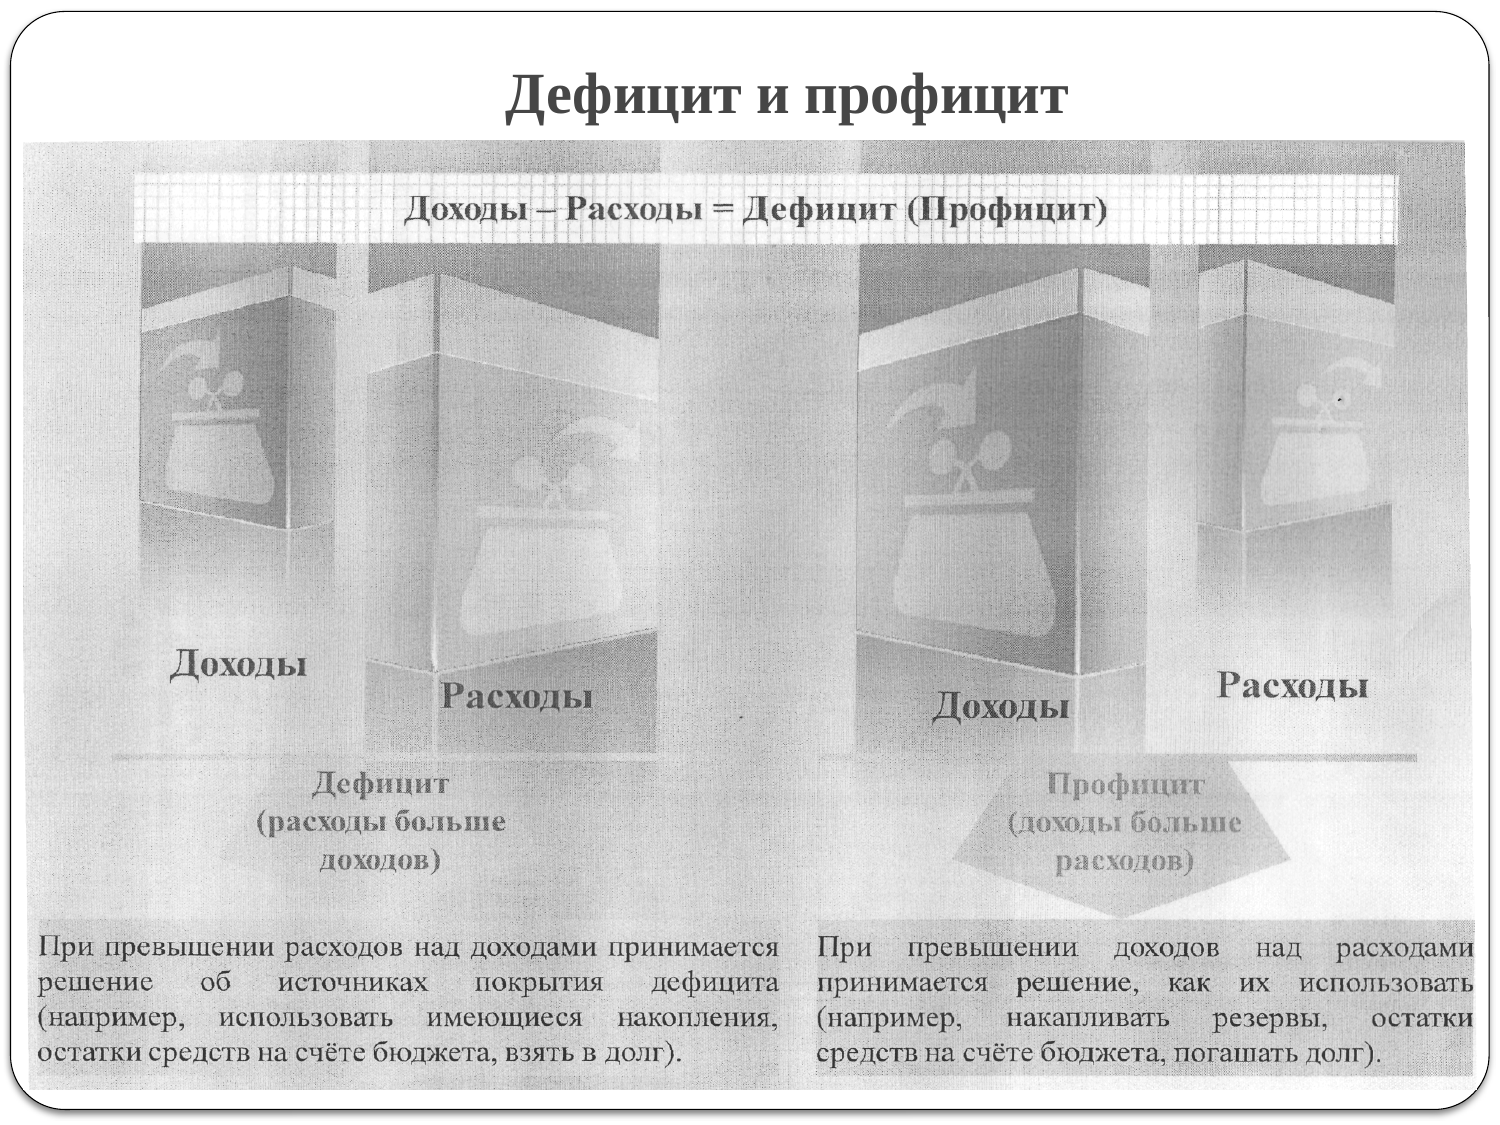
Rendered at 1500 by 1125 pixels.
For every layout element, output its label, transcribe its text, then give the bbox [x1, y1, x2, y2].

picture [23, 140, 1477, 1091]
title Дефицит и профицит [150, 45, 1425, 139]
